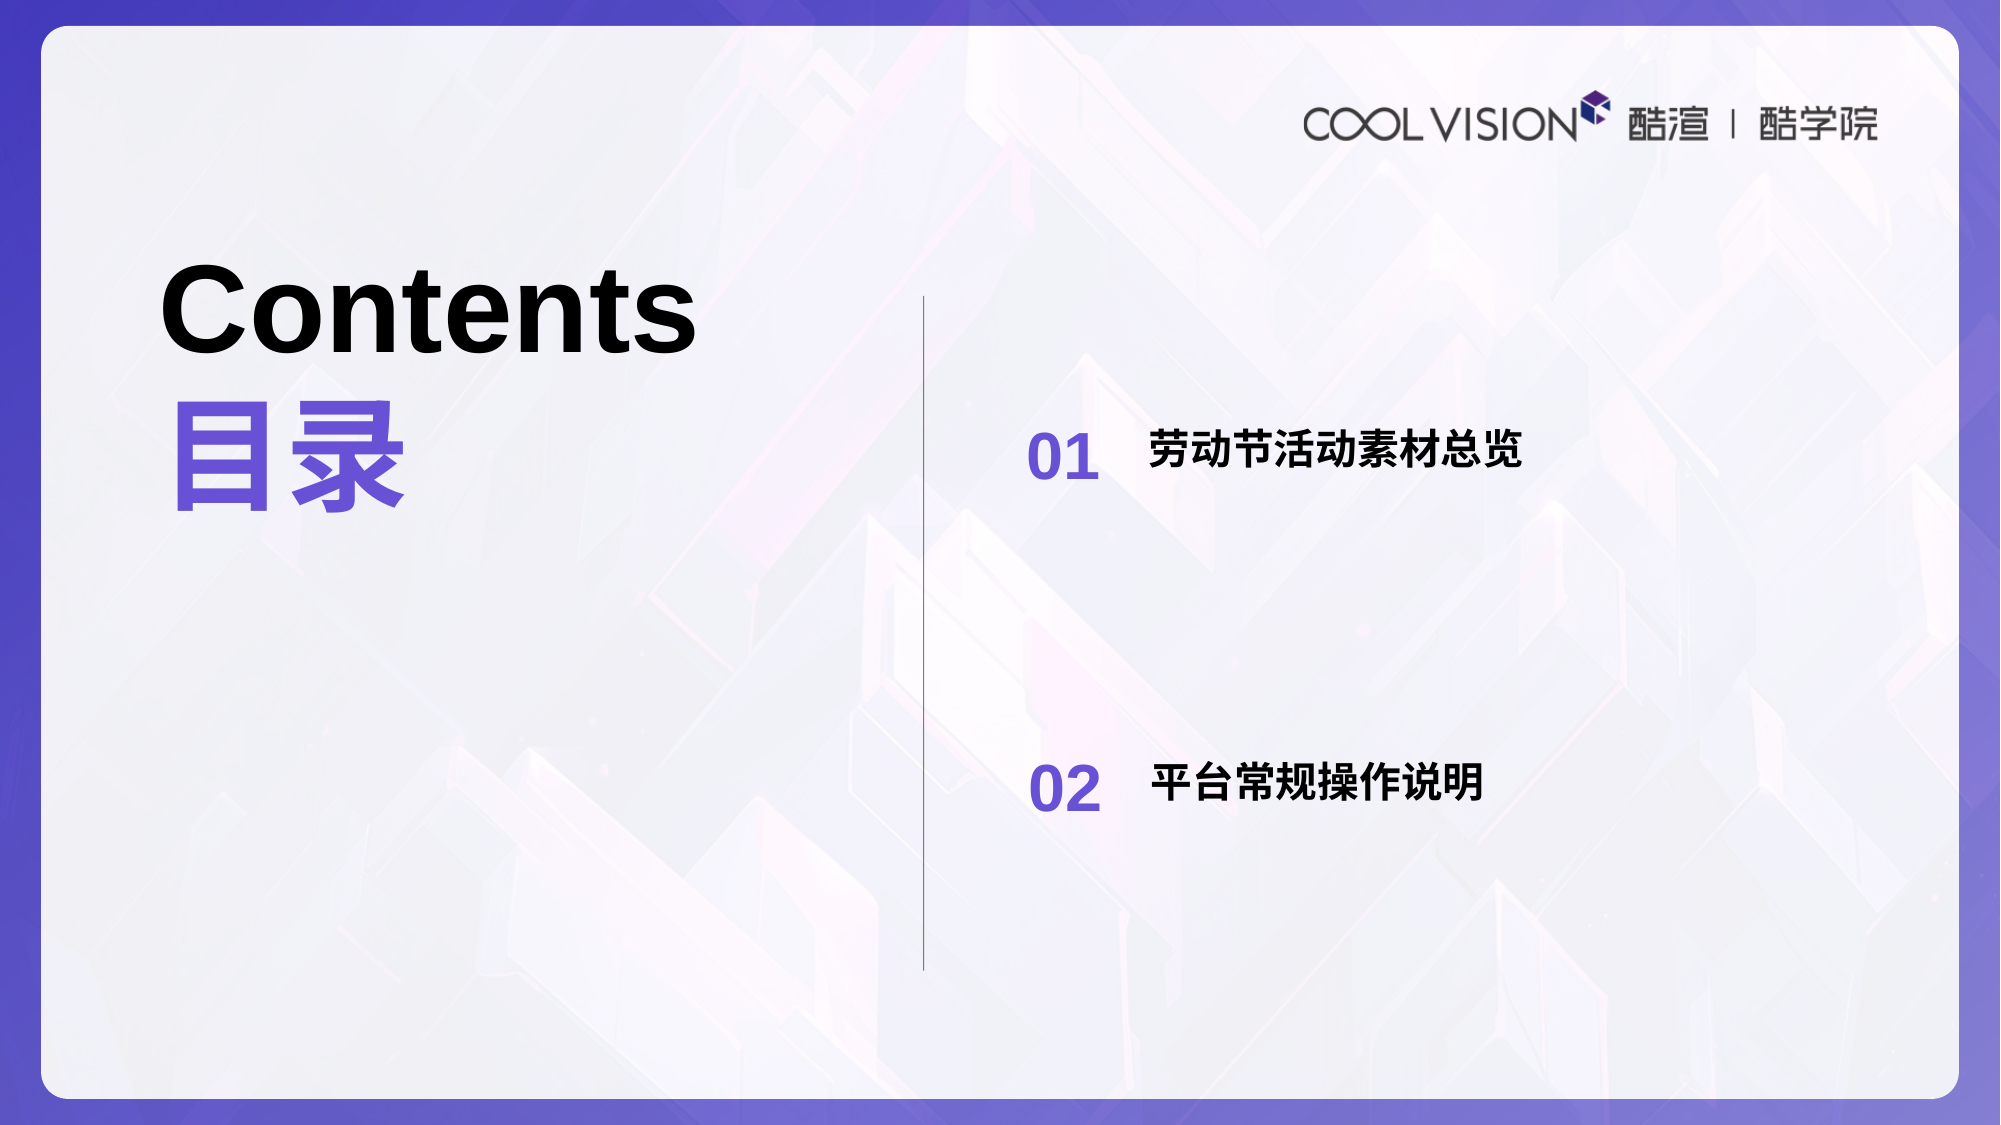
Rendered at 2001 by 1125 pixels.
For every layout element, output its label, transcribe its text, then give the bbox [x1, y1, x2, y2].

picture [1303, 90, 1886, 143]
title Contents [143, 219, 794, 423]
text_box 目录 [145, 369, 426, 535]
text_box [995, 713, 1886, 833]
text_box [993, 386, 1884, 496]
